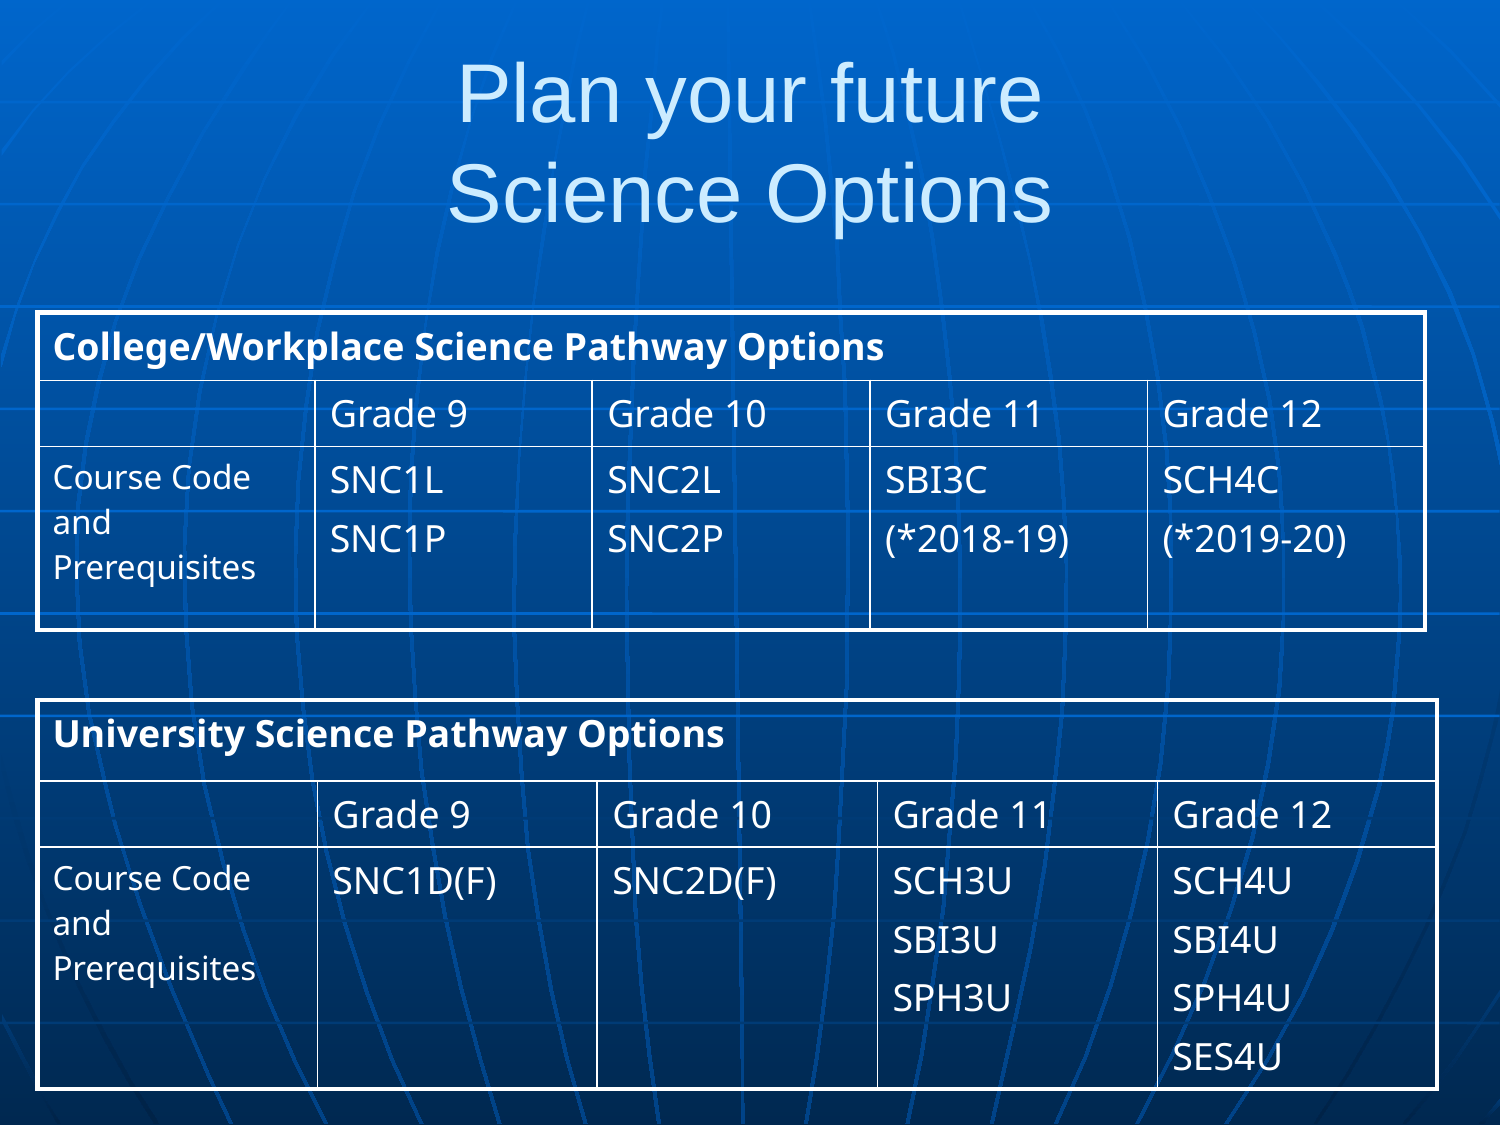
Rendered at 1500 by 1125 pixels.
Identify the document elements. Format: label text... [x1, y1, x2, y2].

title Plan your future Science Options [74, 45, 1426, 233]
table_cell Grade 11 [878, 782, 1157, 846]
table_cell [40, 381, 314, 446]
table_cell SCH4U SBI4U SPH4U SES4U [1158, 848, 1435, 1087]
table_cell SNC2D(F) [598, 848, 877, 1087]
table_cell SNC2L SNC2P [593, 447, 869, 628]
table_cell [40, 782, 317, 846]
table_cell SNC1D(F) [318, 848, 596, 1087]
table_cell SNC1L SNC1P [316, 447, 591, 628]
table_cell Grade 9 [316, 381, 591, 446]
table_cell SCH4C (*2019-20) [1148, 447, 1423, 628]
table_header University Science Pathway Options [40, 702, 1435, 780]
table_cell Grade 10 [593, 381, 869, 446]
table_cell Course Code and Prerequisites [40, 447, 314, 628]
table_cell Grade 11 [871, 381, 1147, 446]
table_cell Course Code and Prerequisites [40, 848, 317, 1087]
table_header College/Workplace Science Pathway Options [40, 315, 1423, 380]
table_cell SBI3C (*2018-19) [871, 447, 1147, 628]
table_cell Grade 9 [318, 782, 596, 846]
table_cell Grade 12 [1148, 381, 1423, 446]
table_cell Grade 10 [598, 782, 877, 846]
table_cell Grade 12 [1158, 782, 1435, 846]
table_cell SCH3U SBI3U SPH3U [878, 848, 1157, 1087]
